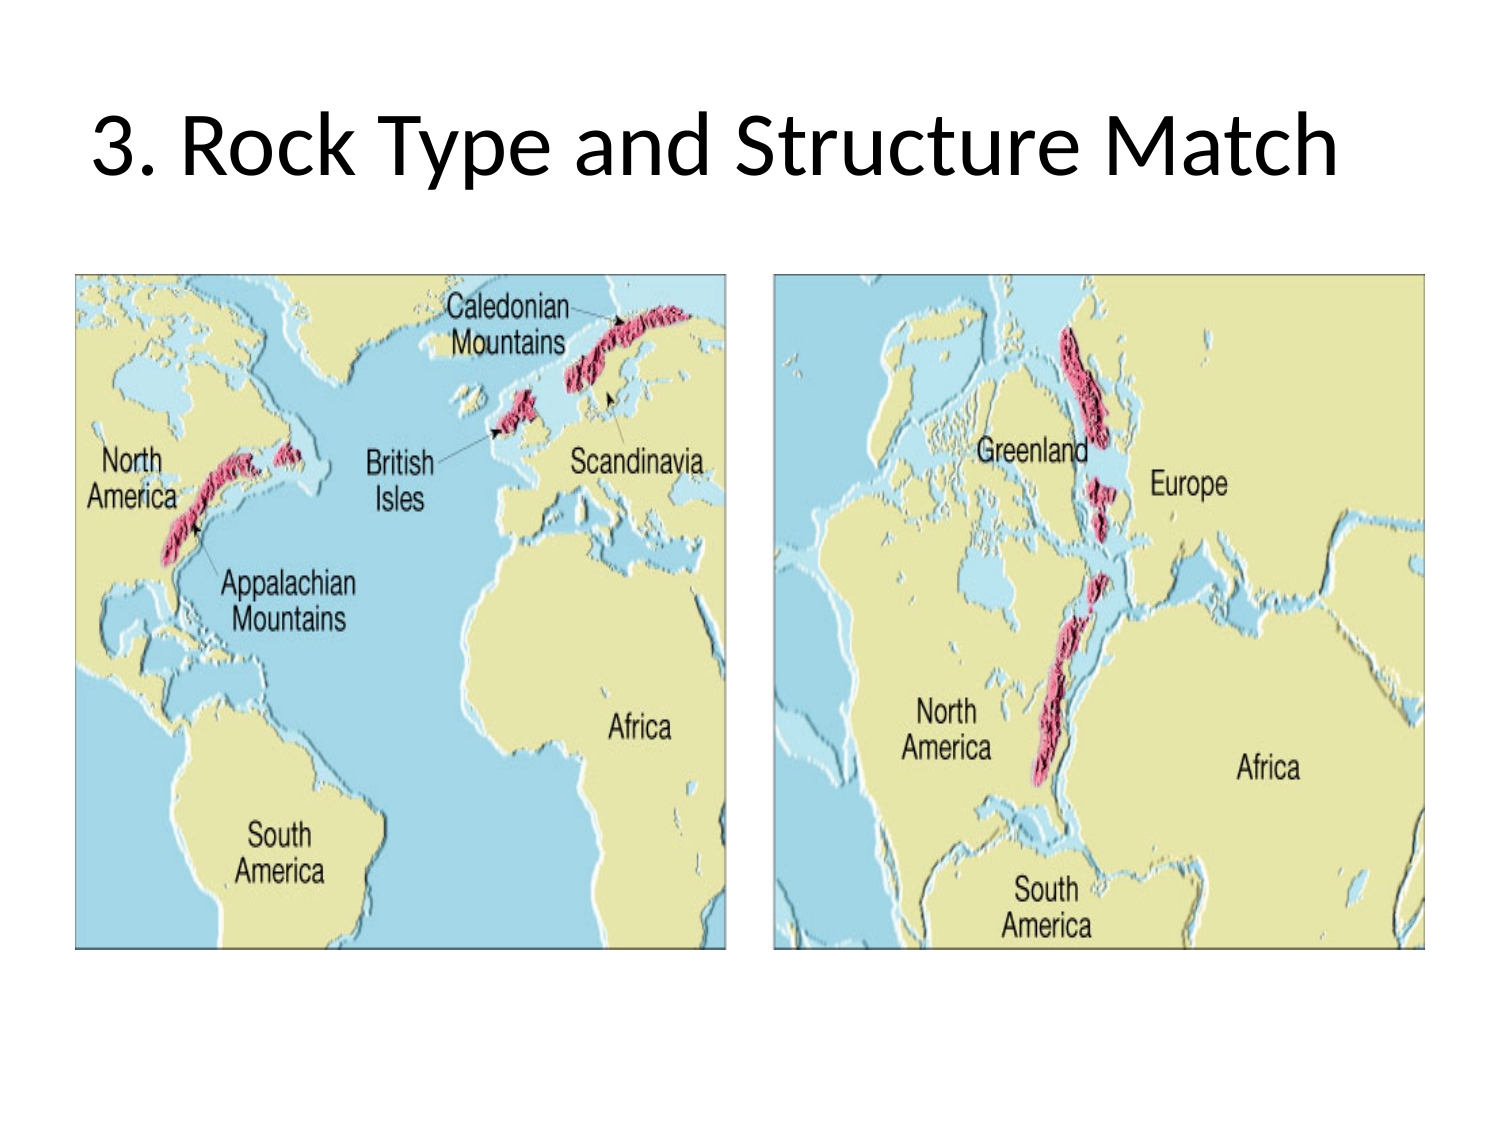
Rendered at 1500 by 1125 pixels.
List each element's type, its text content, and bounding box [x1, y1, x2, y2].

picture [74, 274, 1426, 951]
text_box 3. Rock Type and Structure Match [75, 45, 1425, 233]
